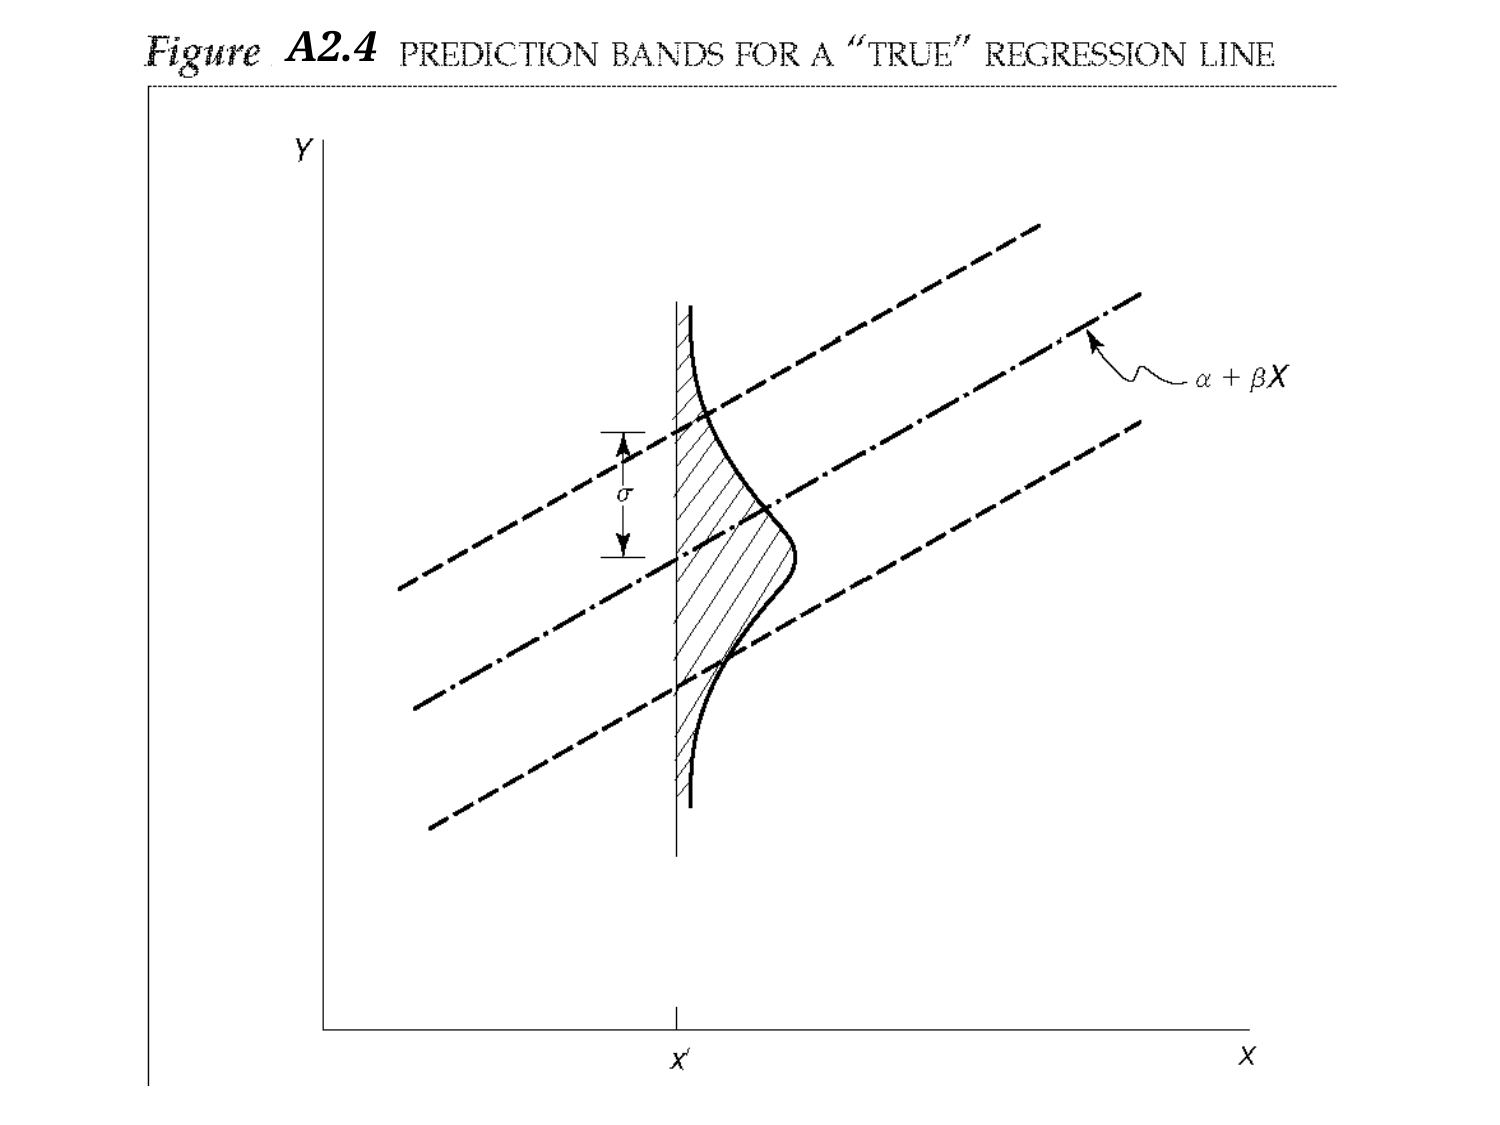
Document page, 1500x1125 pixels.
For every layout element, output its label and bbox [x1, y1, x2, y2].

picture [124, 0, 1338, 1086]
